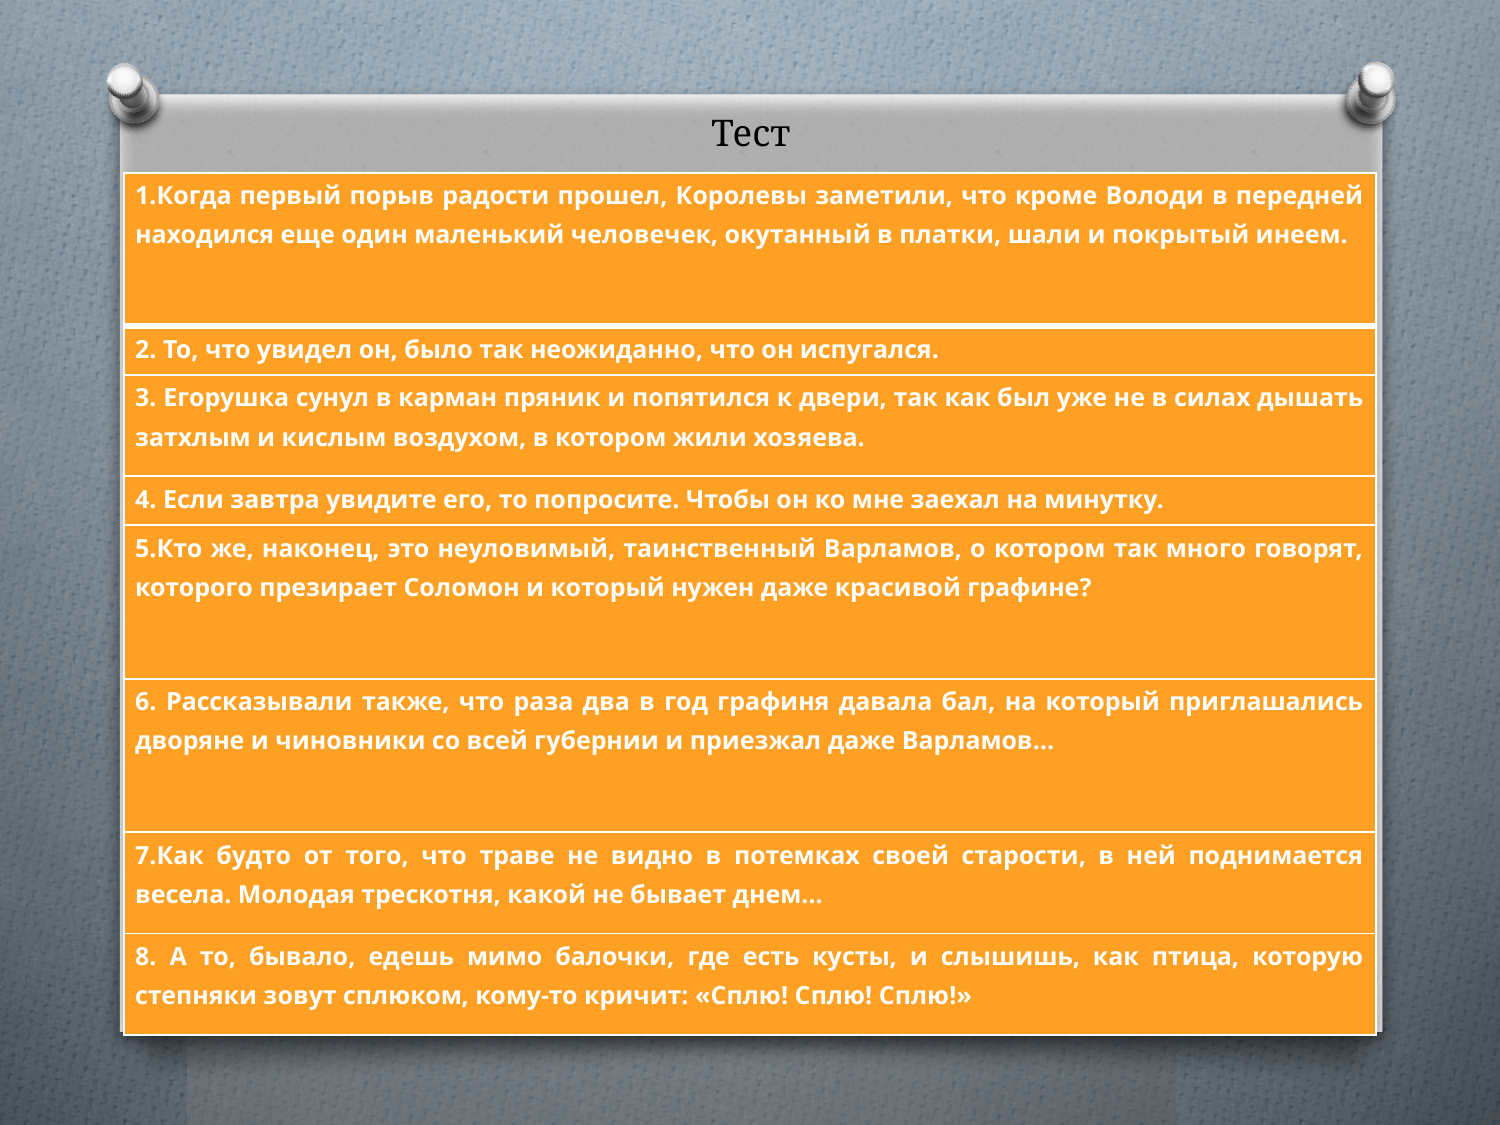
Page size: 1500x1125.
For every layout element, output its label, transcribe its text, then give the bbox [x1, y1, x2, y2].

table_cell 7.Как будто от того, что траве не видно в потемках своей старости, в ней поднимается весела. Молодая трескотня, какой не бывает днем… [125, 833, 1375, 933]
table_cell 6. Рассказывали также, что раза два в год графиня давала бал, на который приглашались дворяне и чиновники со всей губернии и приезжал даже Варламов… [125, 680, 1375, 831]
table_header 1.Когда первый порыв радости прошел, Королевы заметили, что кроме Володи в передней находился еще один маленький человечек, окутанный в платки, шали и покрытый инеем. [125, 174, 1375, 323]
table_cell 3. Егорушка сунул в карман пряник и попятился к двери, так как был уже не в силах дышать затхлым и кислым воздухом, в котором жили хозяева. [125, 376, 1375, 475]
table_cell 2. То, что увидел он, было так неожиданно, что он испугался. [125, 329, 1375, 374]
title Тест [179, 101, 1323, 161]
table_cell 4. Если завтра увидите его, то попросите. Чтобы он ко мне заехал на минутку. [125, 477, 1375, 524]
picture [75, 29, 198, 153]
table_cell 8. А то, бывало, едешь мимо балочки, где есть кусты, и слышишь, как птица, которую степняки зовут сплюком, кому-то кричит: «Сплю! Сплю! Сплю!» [125, 934, 1375, 1034]
table_cell 5.Кто же, наконец, это неуловимый, таинственный Варламов, о котором так много говорят, которого презирает Соломон и который нужен даже красивой графине? [125, 526, 1375, 678]
picture [1317, 35, 1439, 156]
